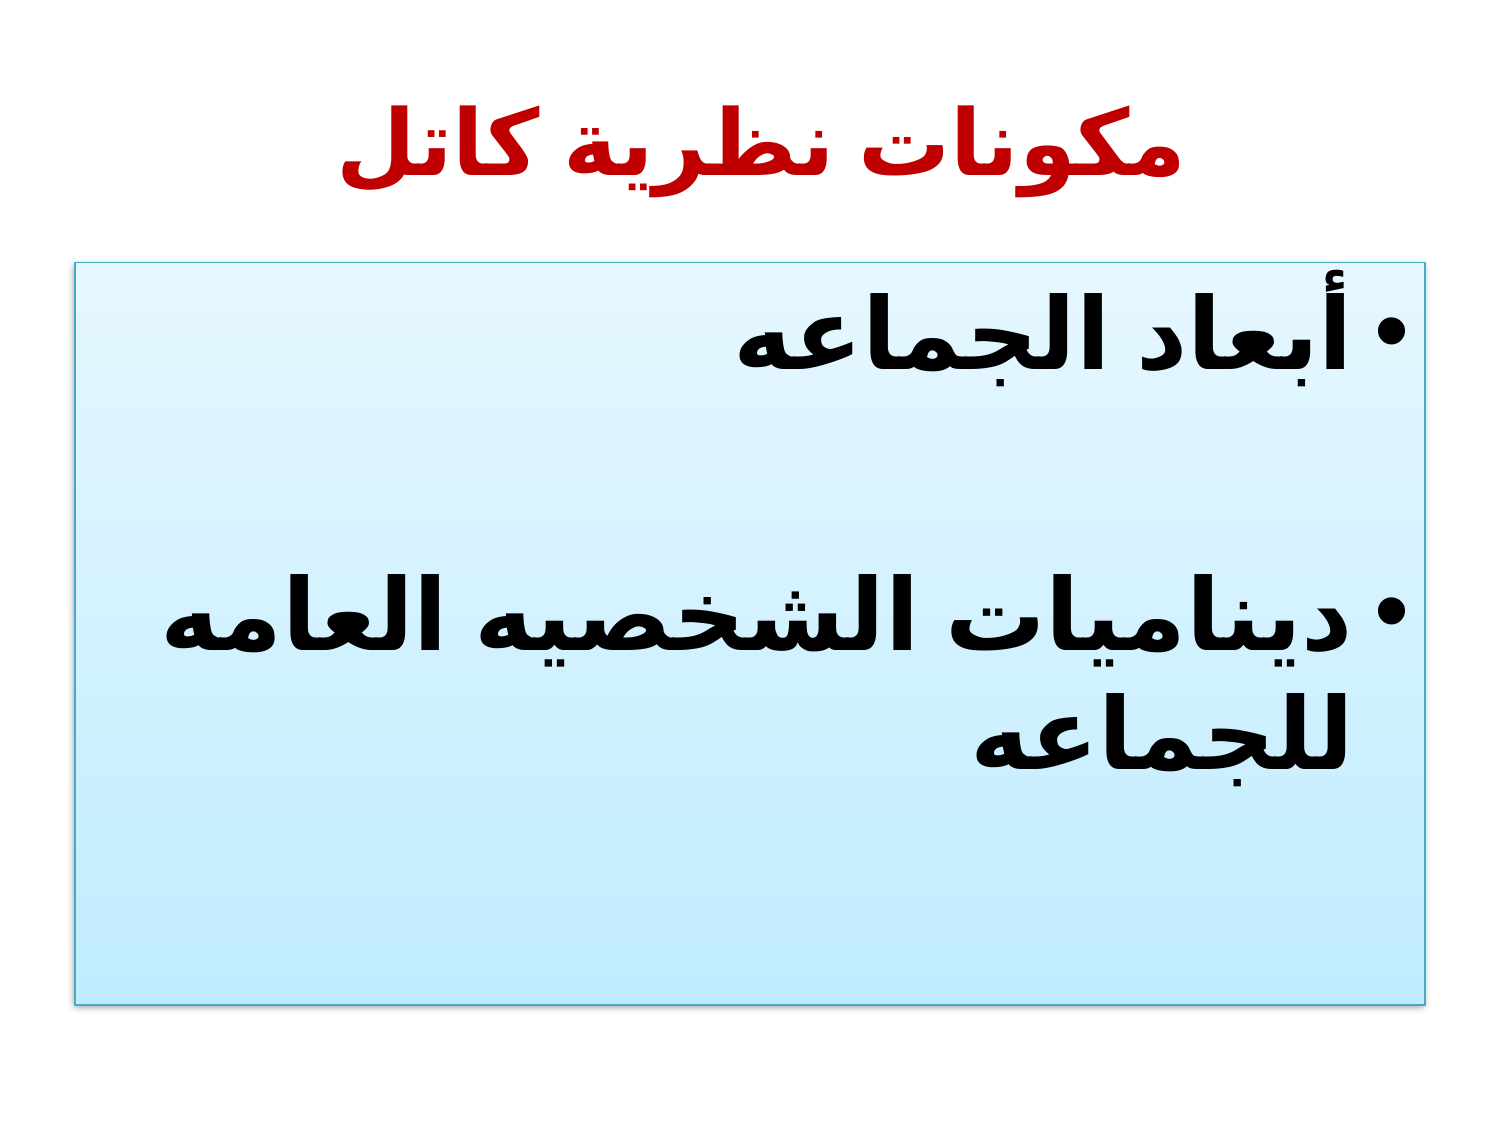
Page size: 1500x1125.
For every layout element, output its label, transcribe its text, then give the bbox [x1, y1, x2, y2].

list أبعاد الجماعه ديناميات الشخصيه العامه للجماعه [74, 262, 1426, 1006]
title مكونات نظرية كاتل [75, 45, 1425, 233]
